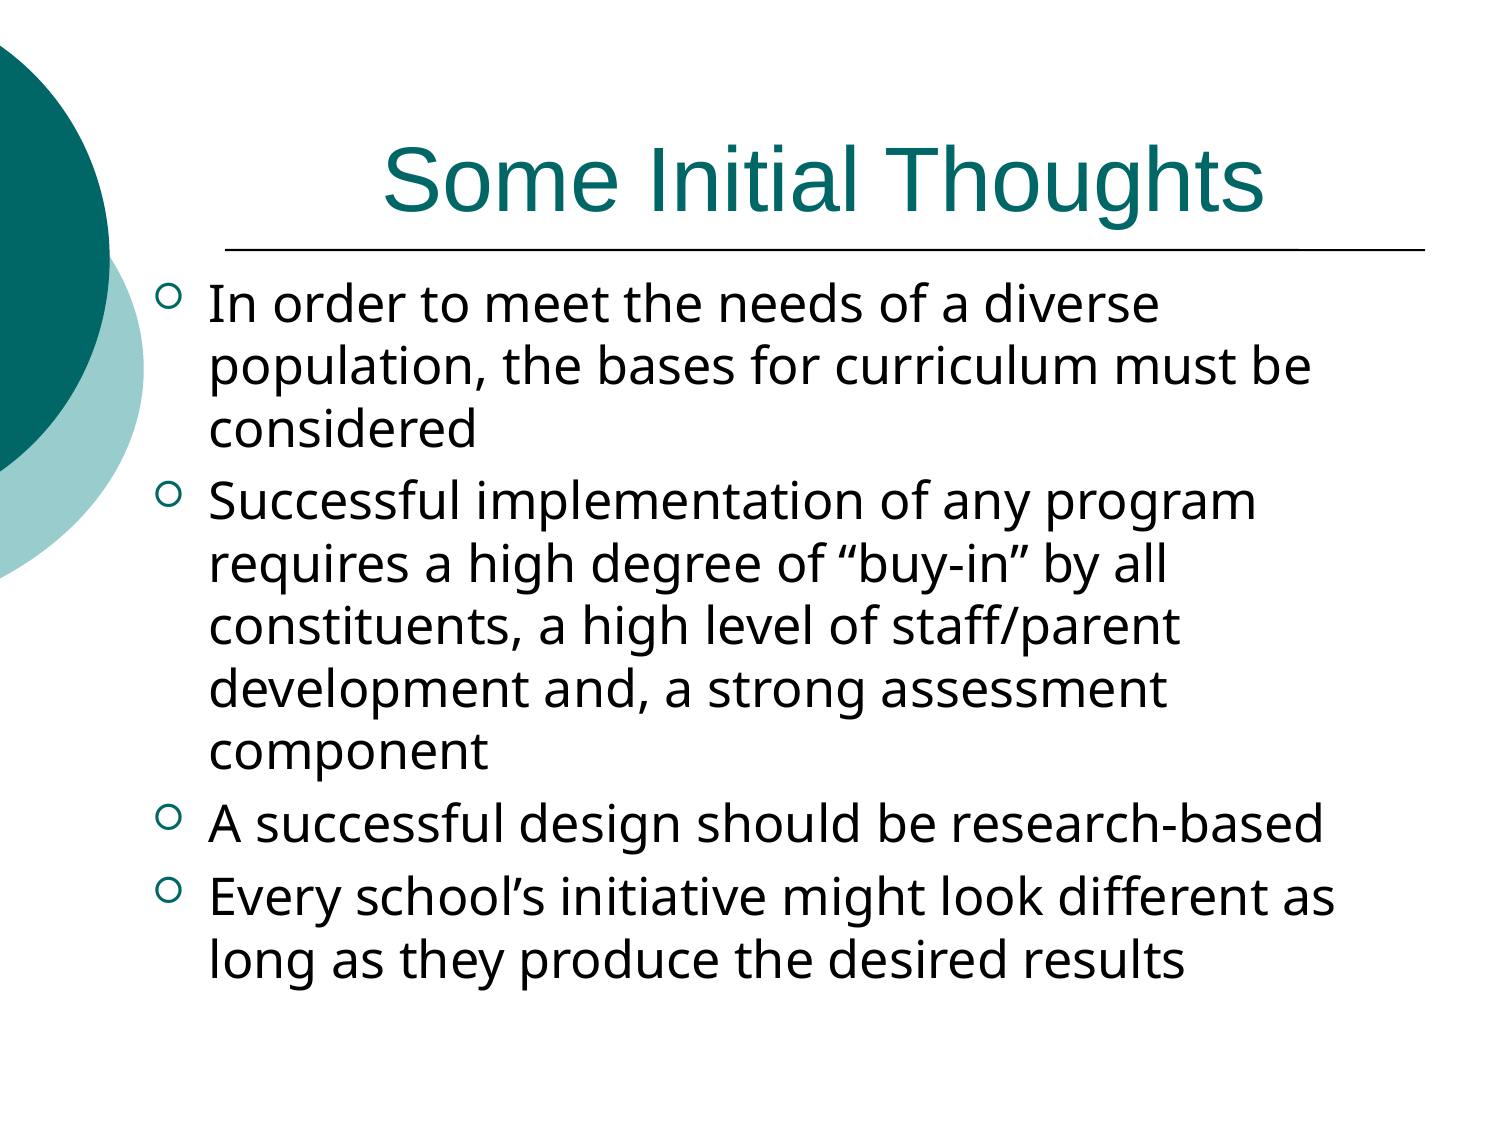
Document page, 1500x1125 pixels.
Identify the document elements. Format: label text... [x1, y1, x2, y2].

list In order to meet the needs of a diverse population, the bases for curriculum must be considered Successful implementation of any program requires a high degree of “buy-in” by all constituents, a high level of staff/parent development and, a strong assessment component A successful design should be research-based Every school’s initiative might look different as long as they produce the desired results [137, 262, 1462, 1096]
title Some Initial Thoughts [224, 49, 1425, 238]
